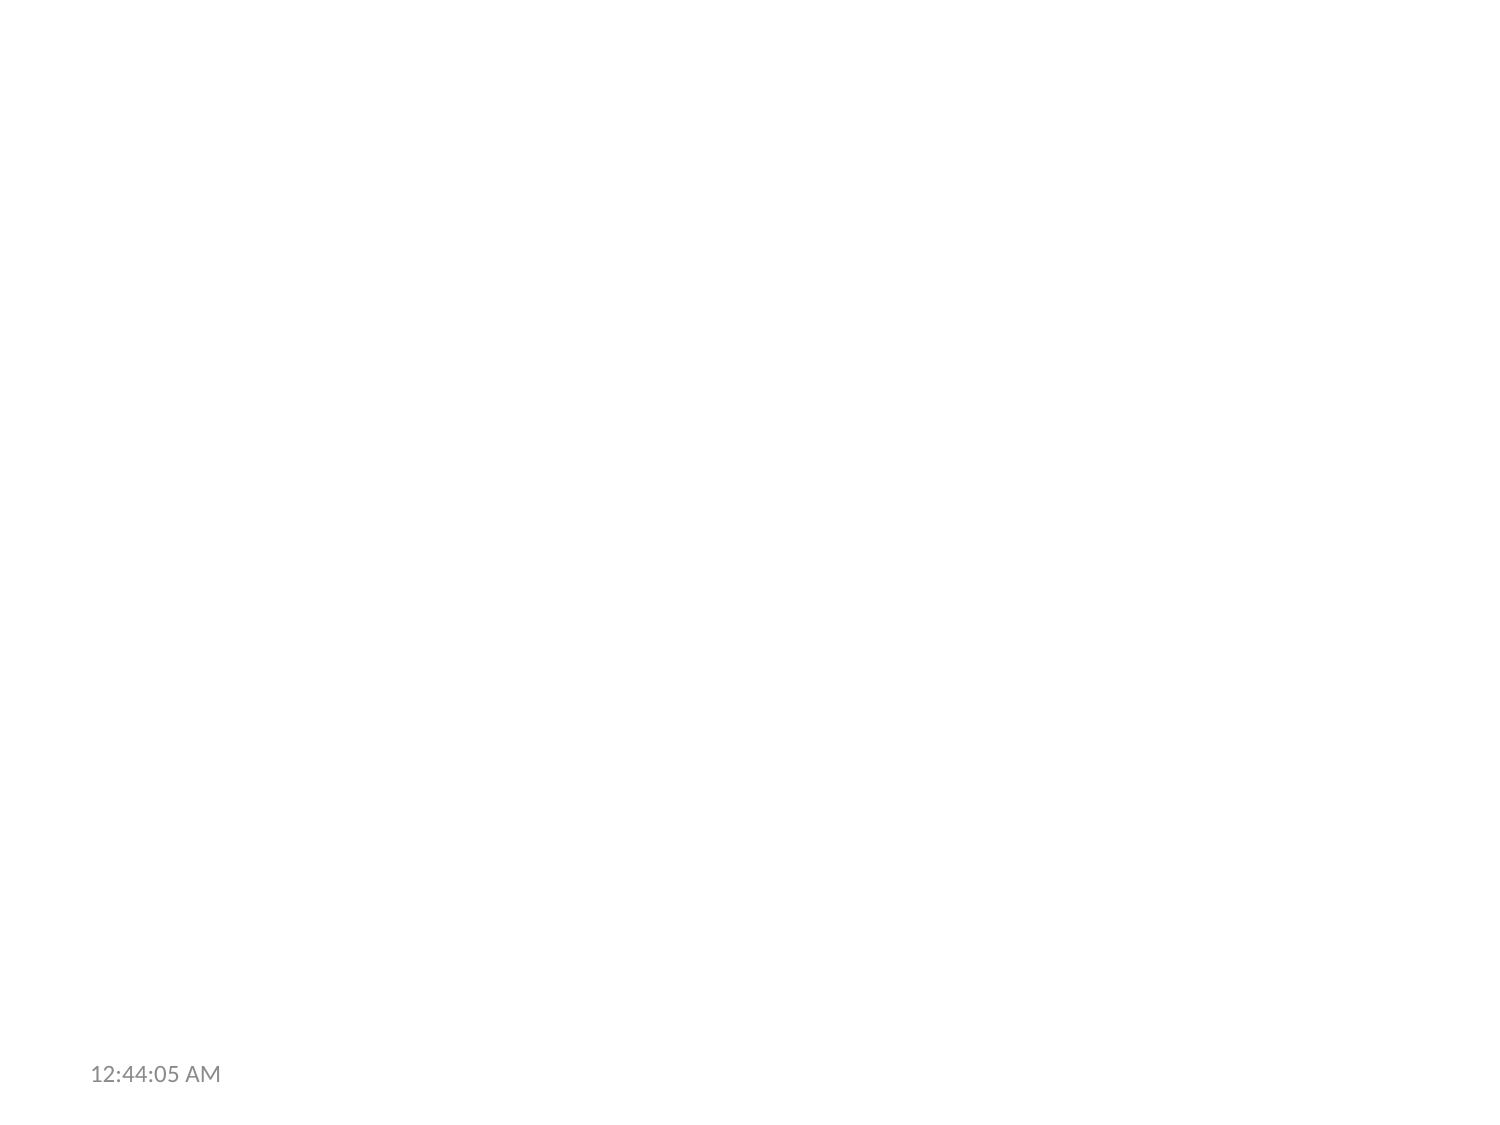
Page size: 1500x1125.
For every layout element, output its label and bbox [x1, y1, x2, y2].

slide_number [75, 1042, 425, 1103]
